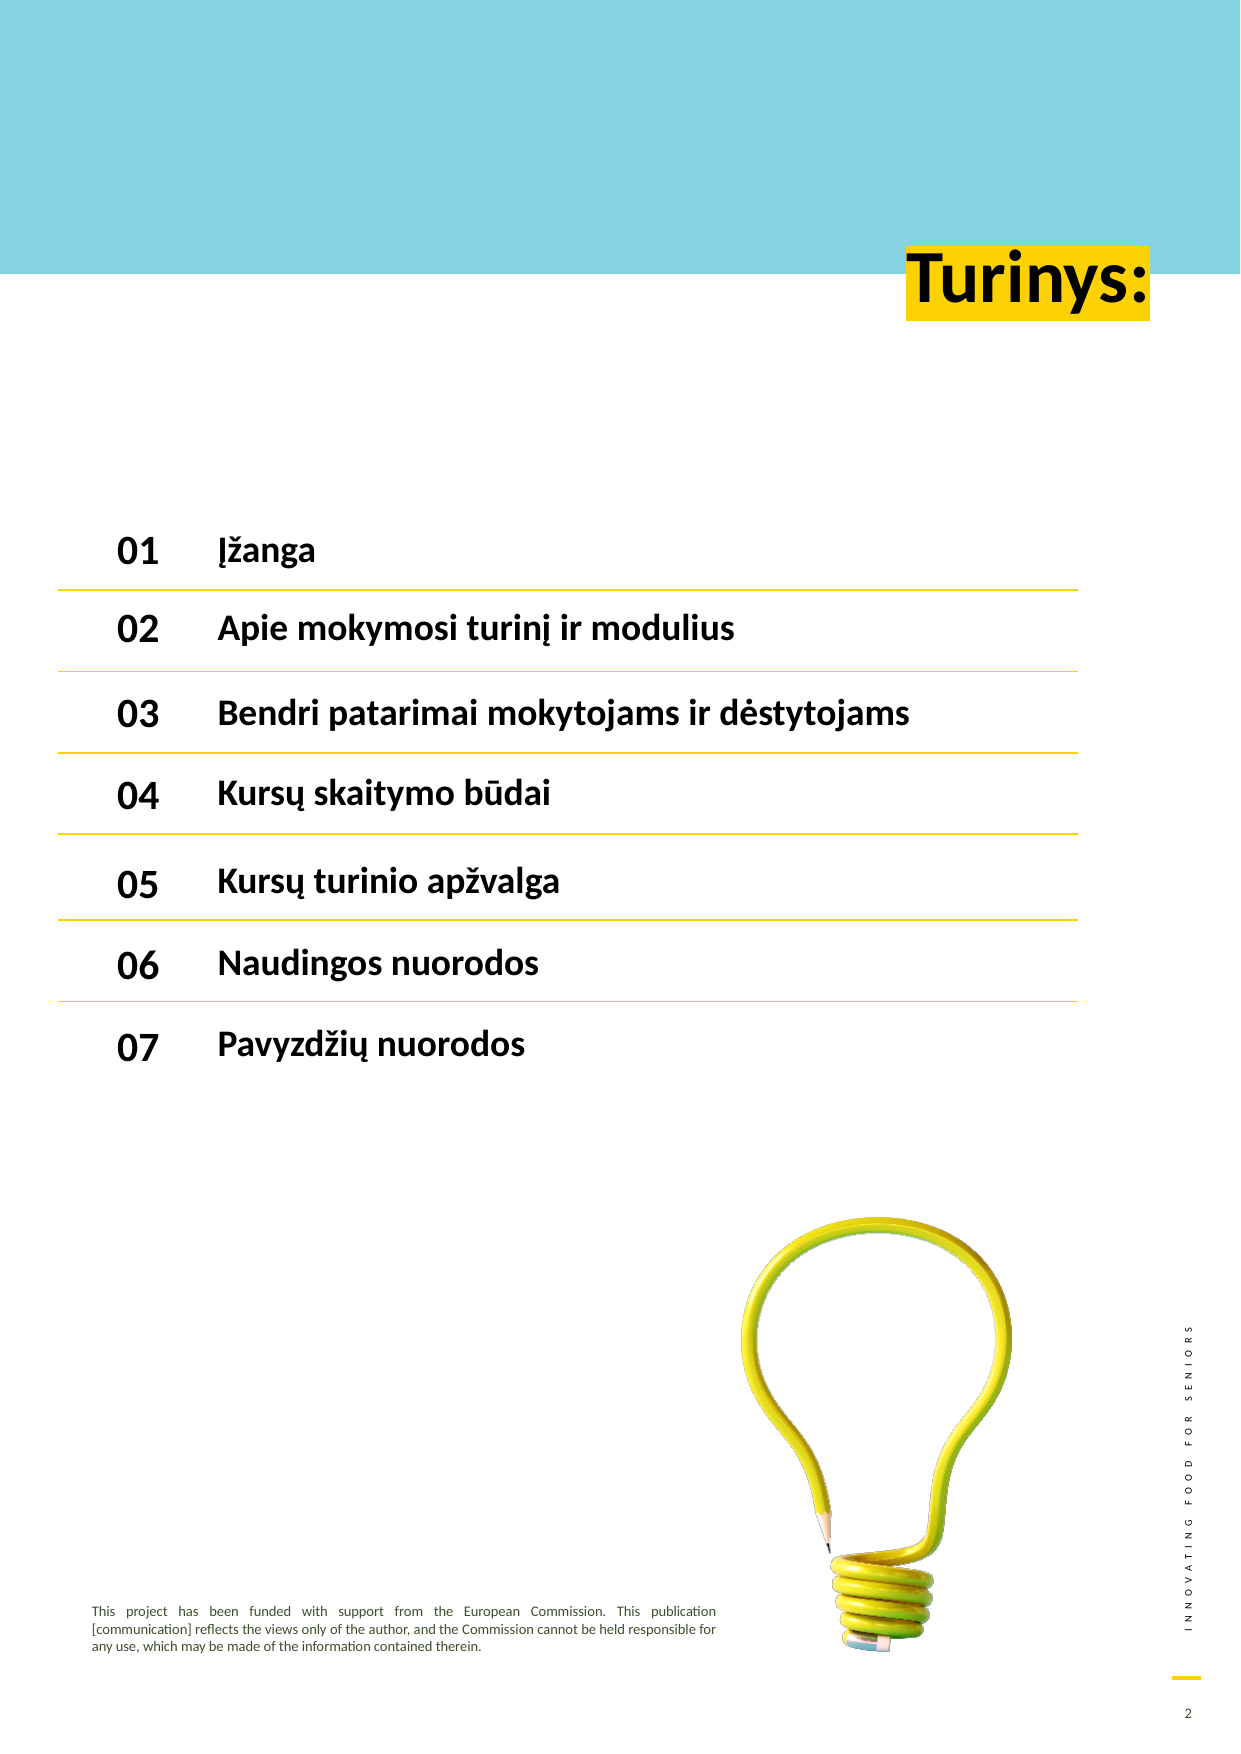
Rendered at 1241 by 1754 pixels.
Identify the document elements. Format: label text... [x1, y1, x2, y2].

list 07 [85, 1019, 192, 1077]
list 06 [85, 937, 192, 995]
list 05 [85, 856, 192, 914]
list Bendri patarimai mokytojams ir dėstytojams [202, 684, 1038, 742]
list Kursų turinio apžvalga [202, 853, 1038, 911]
list Kursų skaitymo būdai [202, 764, 1038, 822]
list Turinys: [318, 230, 1165, 330]
list Naudingos nuorodos [202, 934, 1038, 992]
list 02 [85, 600, 192, 658]
list 03 [85, 685, 192, 744]
list 04 [85, 767, 192, 825]
list Apie mokymosi turinį ir modulius [202, 600, 1165, 658]
picture [692, 1193, 1051, 1684]
list Įžanga [202, 522, 1038, 580]
list Pavyzdžių nuorodos [202, 1015, 1038, 1074]
list 01 [85, 522, 192, 580]
